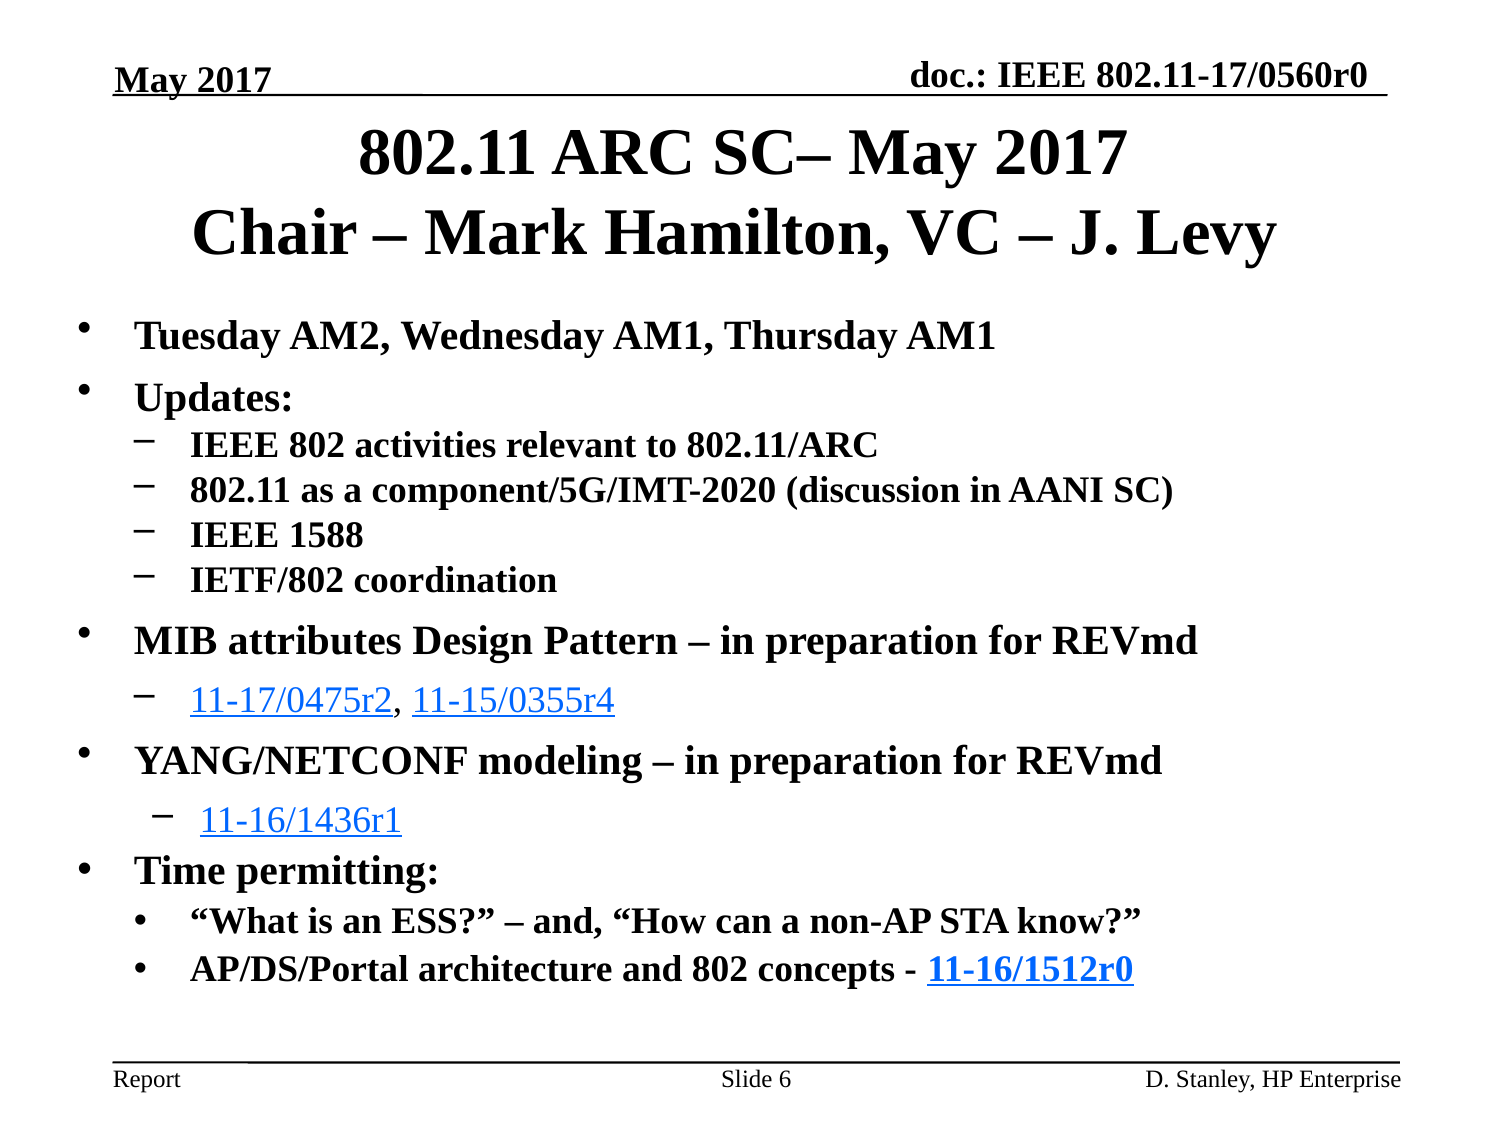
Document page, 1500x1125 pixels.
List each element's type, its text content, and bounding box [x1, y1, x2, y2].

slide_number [114, 54, 274, 100]
title 802.11 ARC SC– May 2017 Chair – Mark Hamilton, VC – J. Levy [12, 137, 1475, 238]
list Tuesday AM2, Wednesday AM1, Thursday AM1 Updates: IEEE 802 activities relevant to 802.11/ARC 802.11 as a component/5G/IMT-2020 (discussion in AANI SC) IEEE 1588 IETF/802 coordination MIB attributes Design Pattern – in preparation for REVmd 11-17/0475r2, 11-15/0355r4 YANG/NETCONF modeling – in preparation for REVmd 11-16/1436r1 Time permitting: “What is an ESS?” – and, “How can a non-AP STA know?” AP/DS/Portal architecture and 802 concepts - 11-16/1512r0 [62, 299, 1488, 1088]
slide_number Slide 6 [712, 1062, 800, 1093]
footer D. Stanley, HP Enterprise [1110, 1062, 1402, 1093]
